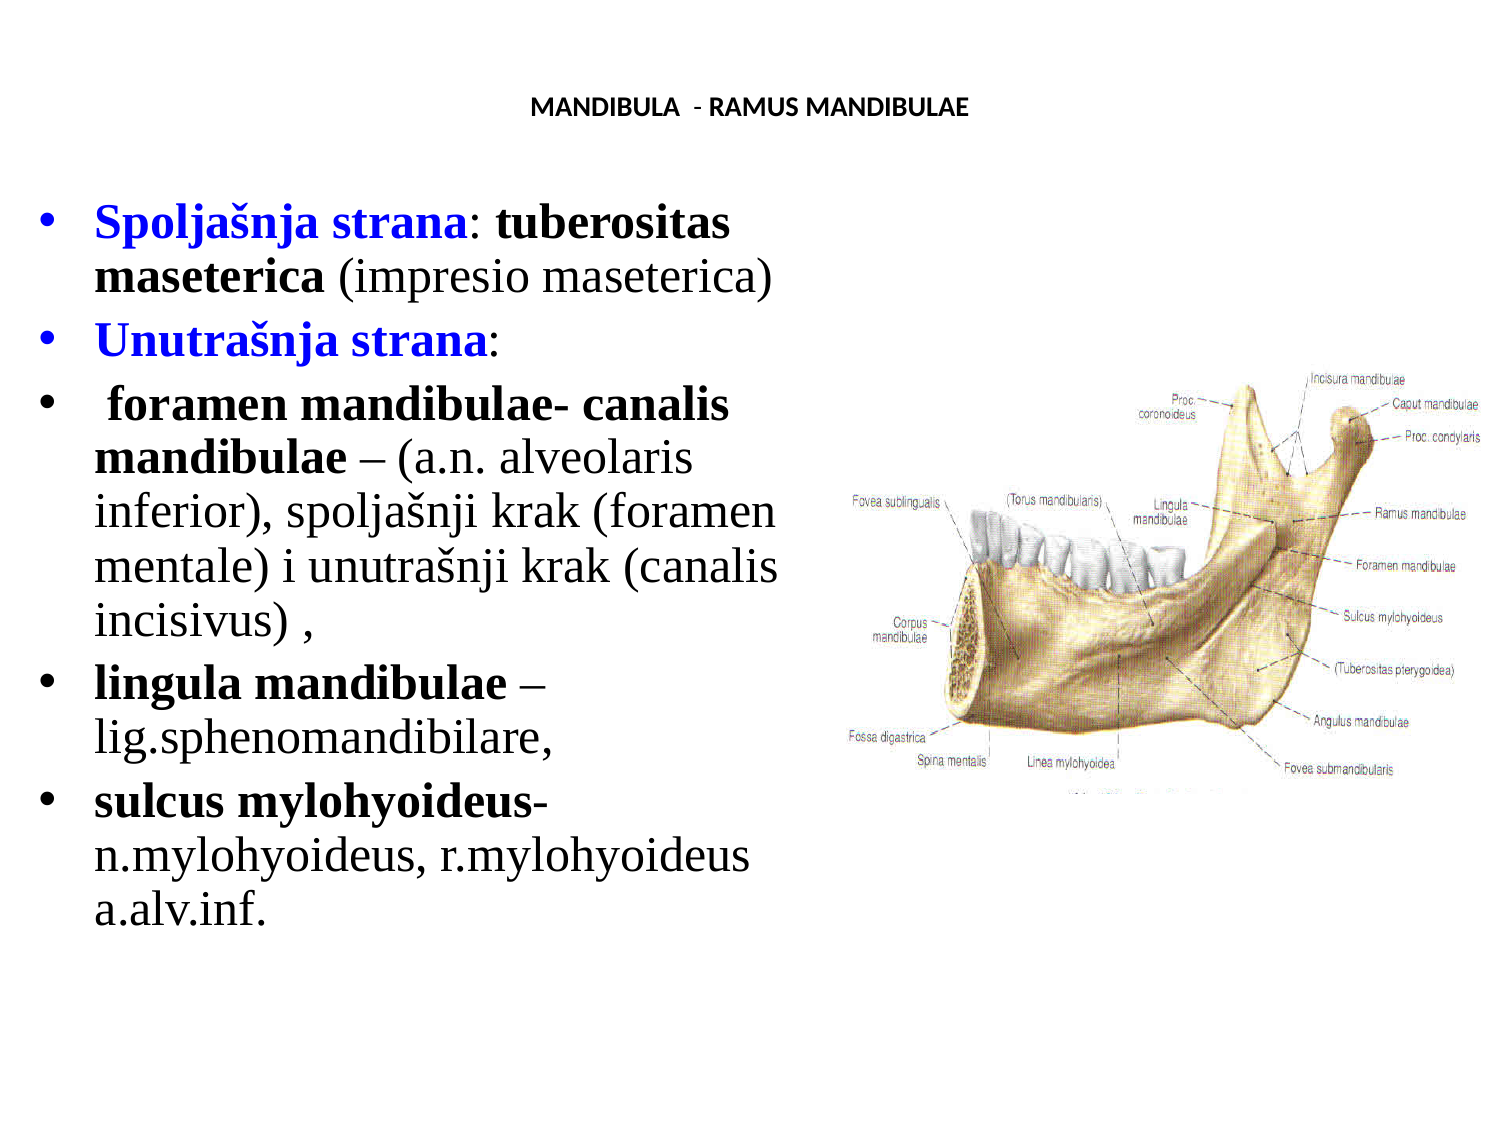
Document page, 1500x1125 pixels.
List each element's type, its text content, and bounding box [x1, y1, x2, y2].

list Spoljašnja strana: tuberositas maseterica (impresio maseterica) Unutrašnja strana: foramen mandibulae- canalis mandibulae – (a.n. alveolaris inferior), spoljašnji krak (foramen mentale) i unutrašnji krak (canalis incisivus) , lingula mandibulae –lig.sphenomandibilare, sulcus mylohyoideus-n.mylohyoideus, r.mylohyoideus a.alv.inf. [23, 187, 832, 1005]
title MANDIBULA - RAMUS MANDIBULAE [75, 45, 1425, 164]
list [837, 363, 1500, 794]
